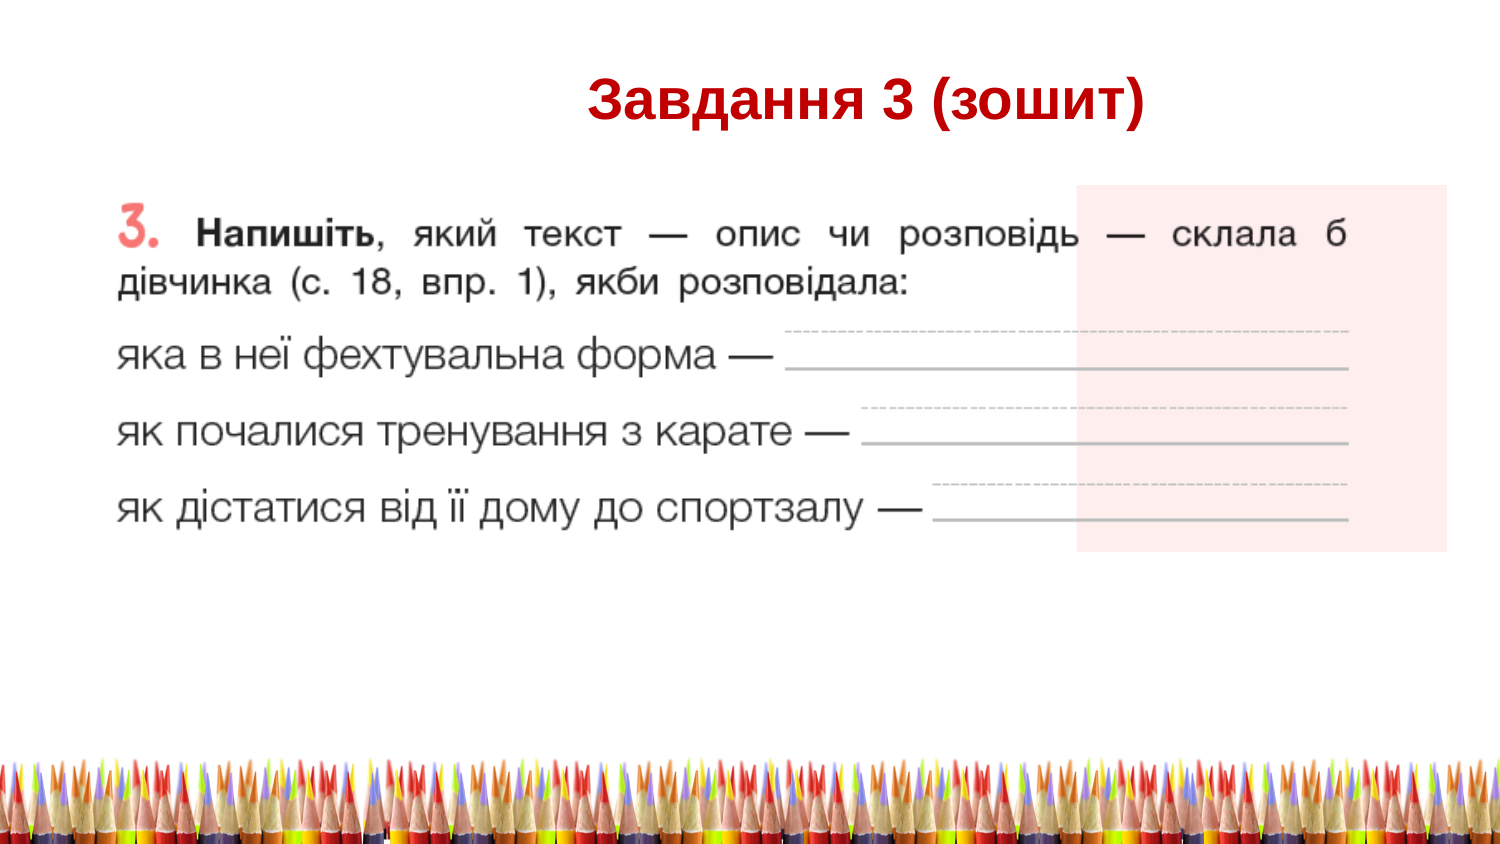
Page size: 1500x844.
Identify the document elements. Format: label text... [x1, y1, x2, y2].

text_box Завдання 3 (зошит) [572, 54, 1211, 139]
picture [0, 756, 1500, 844]
picture [64, 185, 1447, 553]
